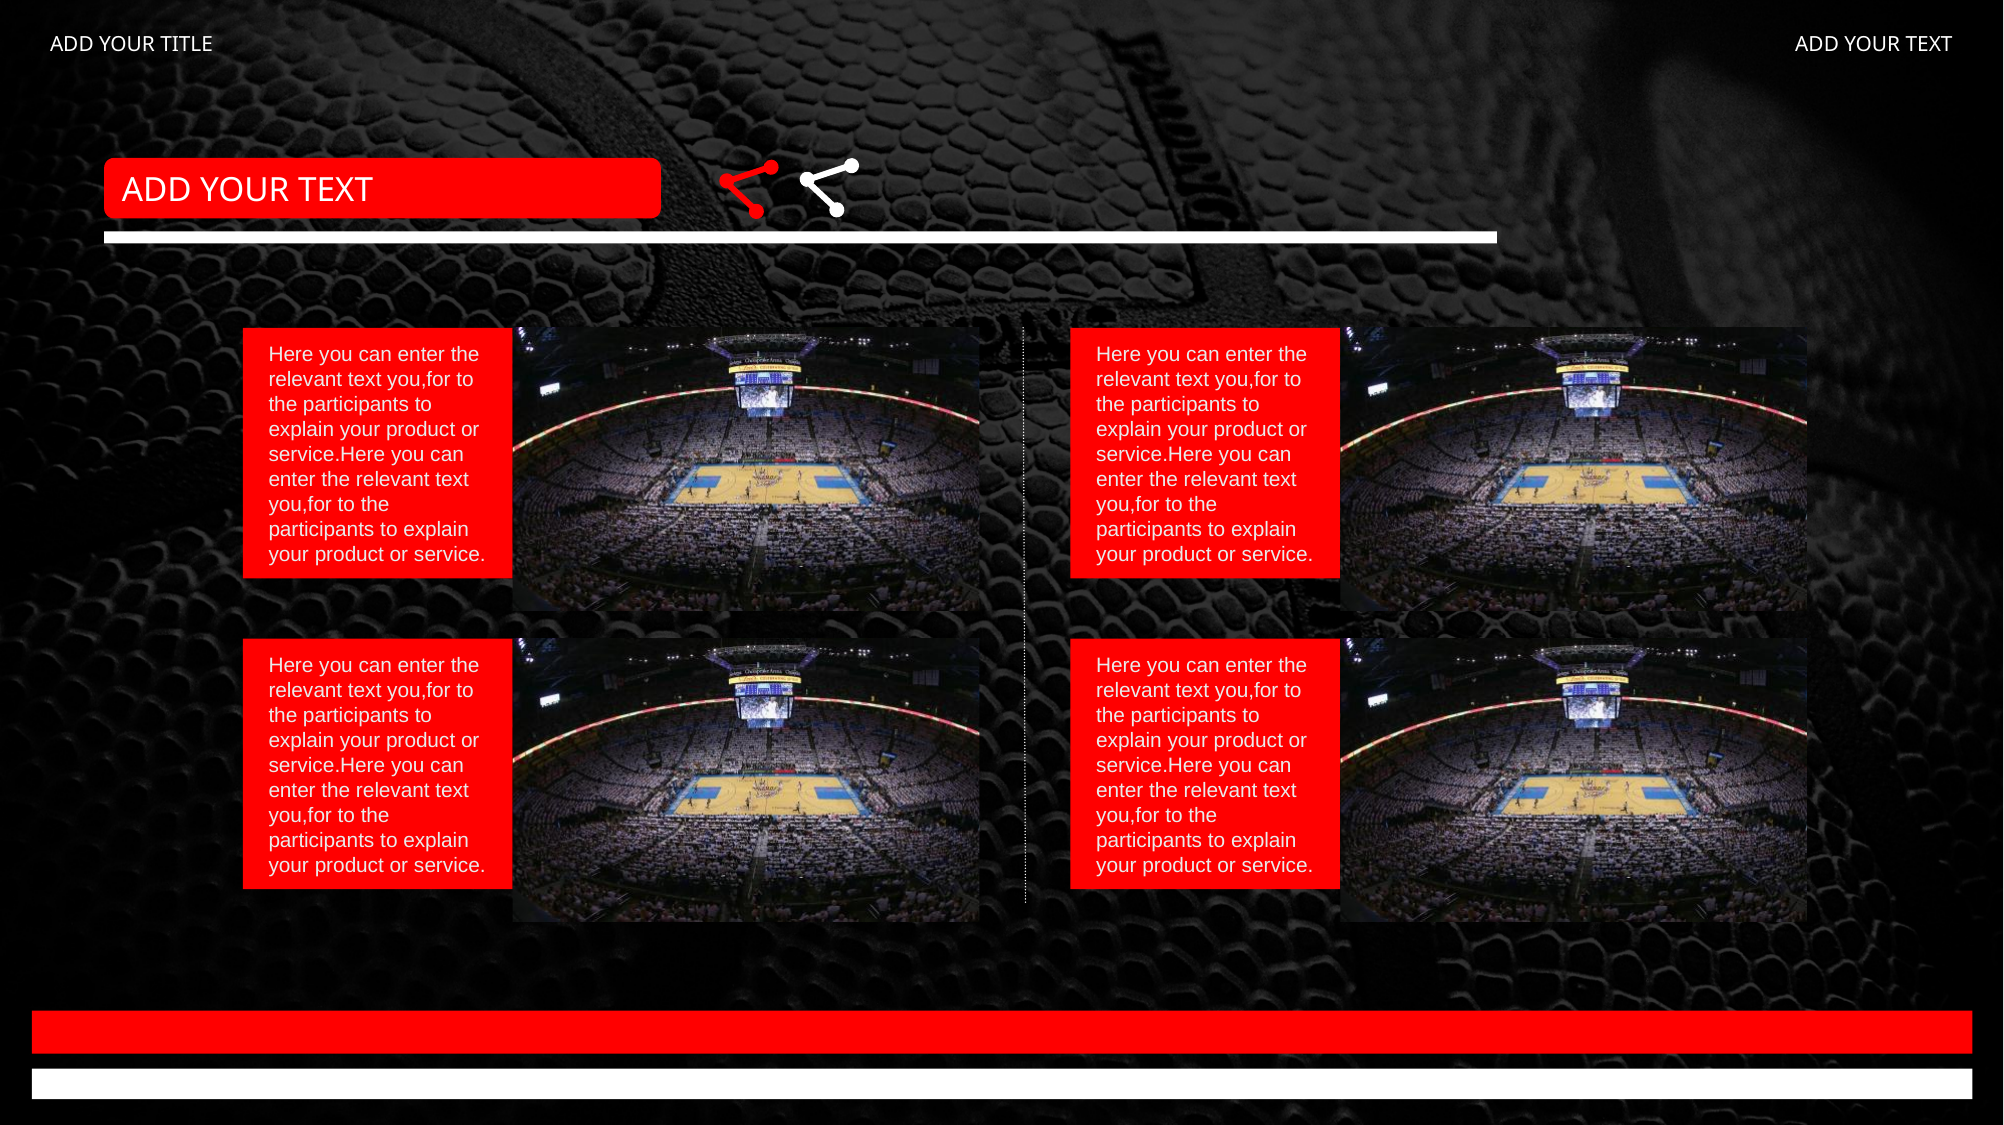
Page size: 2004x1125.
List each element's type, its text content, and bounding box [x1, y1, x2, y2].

text_box [799, 158, 860, 218]
text_box ADD YOUR TEXT [104, 157, 661, 219]
text_box Here you can enter the relevant text you,for to the participants to explain your product or service.Here you can enter the relevant text you,for to the participants to explain your product or service. [1070, 327, 1340, 579]
text_box [31, 1068, 1973, 1100]
text_box [1340, 327, 1807, 611]
picture [0, 0, 2004, 1125]
text_box Here you can enter the relevant text you,for to the participants to explain your product or service.Here you can enter the relevant text you,for to the participants to explain your product or service. [1070, 638, 1340, 890]
text_box [512, 638, 980, 922]
text_box [1340, 638, 1807, 922]
text_box [104, 231, 1497, 244]
text_box [719, 159, 779, 219]
text_box ADD YOUR TITLE [35, 23, 228, 64]
text_box Here you can enter the relevant text you,for to the participants to explain your product or service.Here you can enter the relevant text you,for to the participants to explain your product or service. [242, 327, 512, 579]
text_box Here you can enter the relevant text you,for to the participants to explain your product or service.Here you can enter the relevant text you,for to the participants to explain your product or service. [242, 638, 512, 890]
text_box [512, 327, 980, 611]
text_box [31, 1010, 1973, 1054]
text_box ADD YOUR TEXT [1780, 23, 1968, 64]
